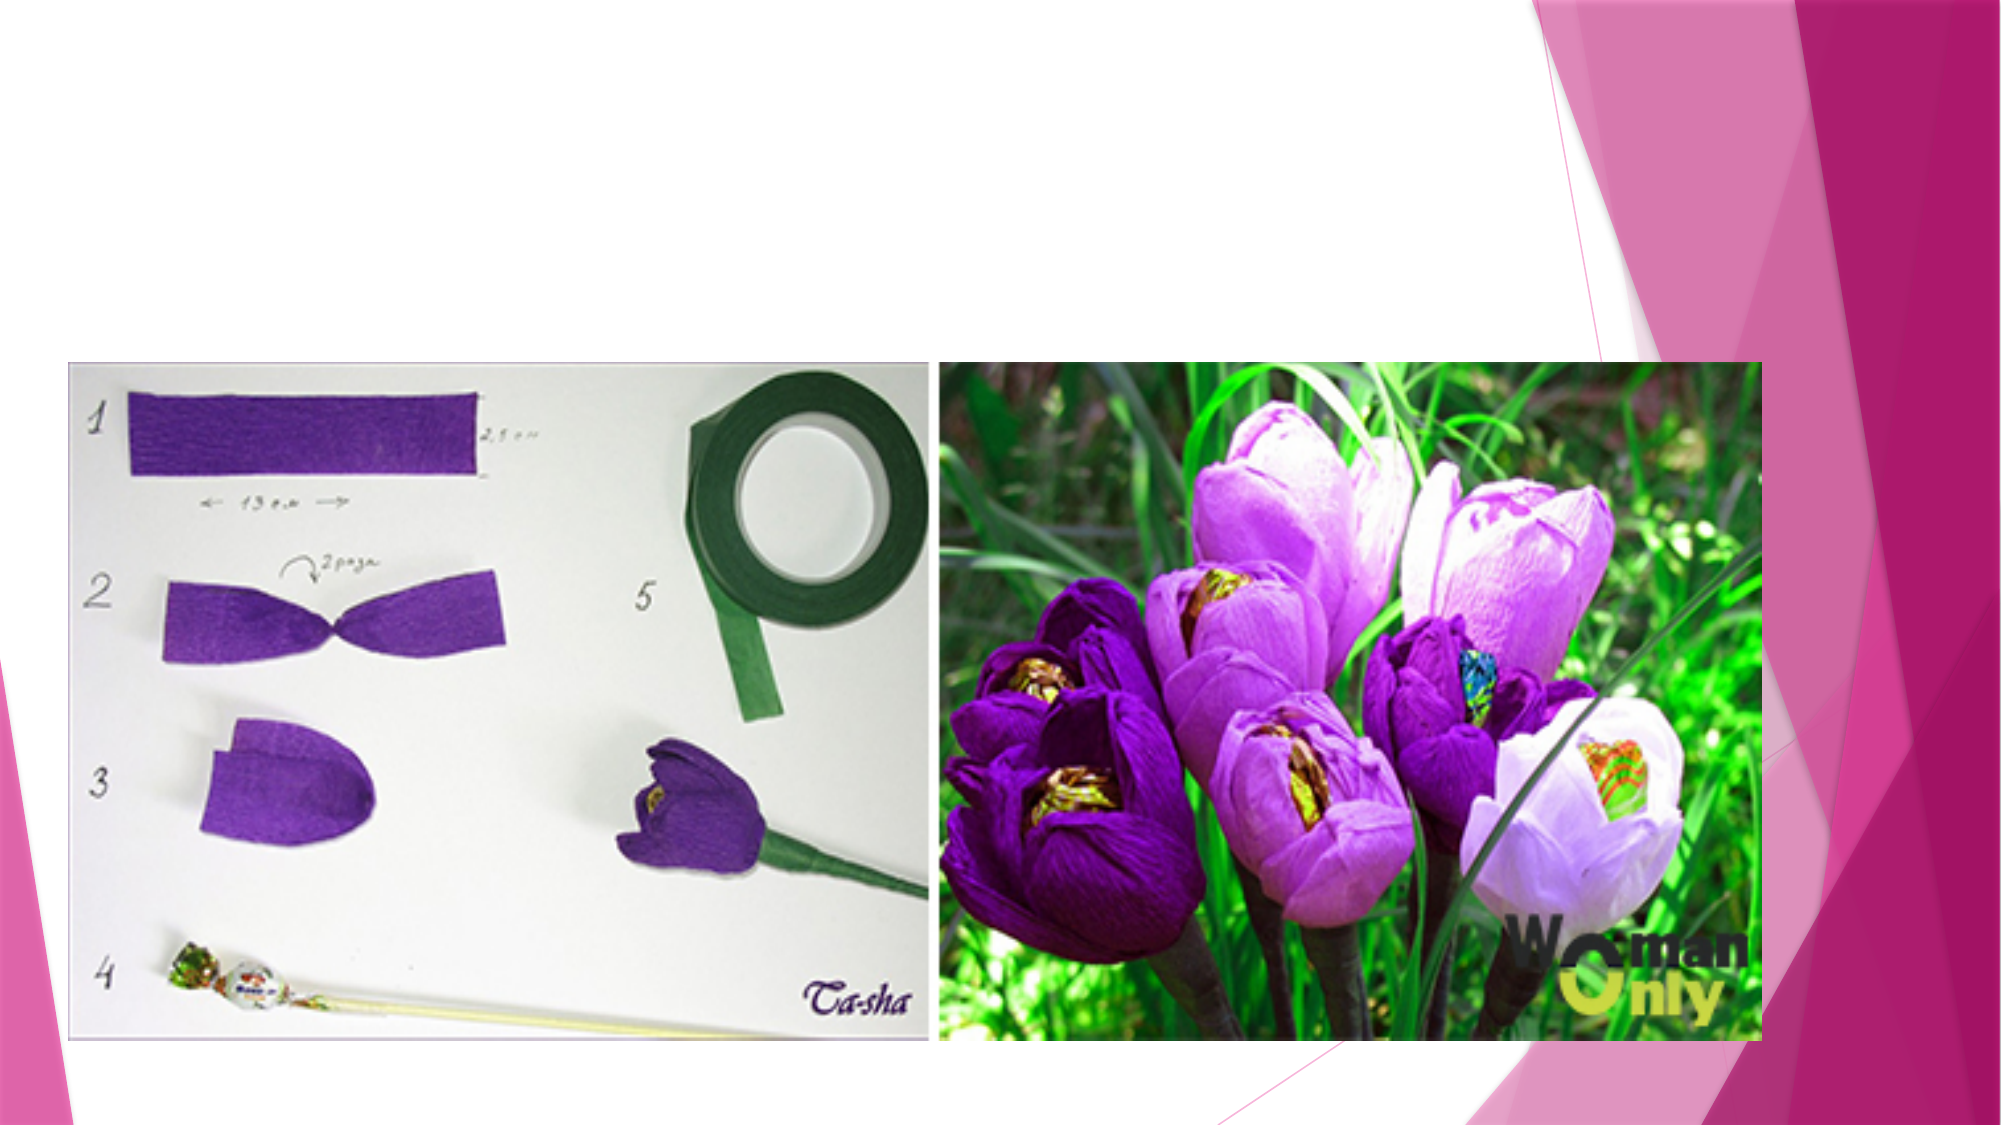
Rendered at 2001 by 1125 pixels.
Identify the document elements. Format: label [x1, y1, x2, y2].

list [67, 361, 1762, 1041]
